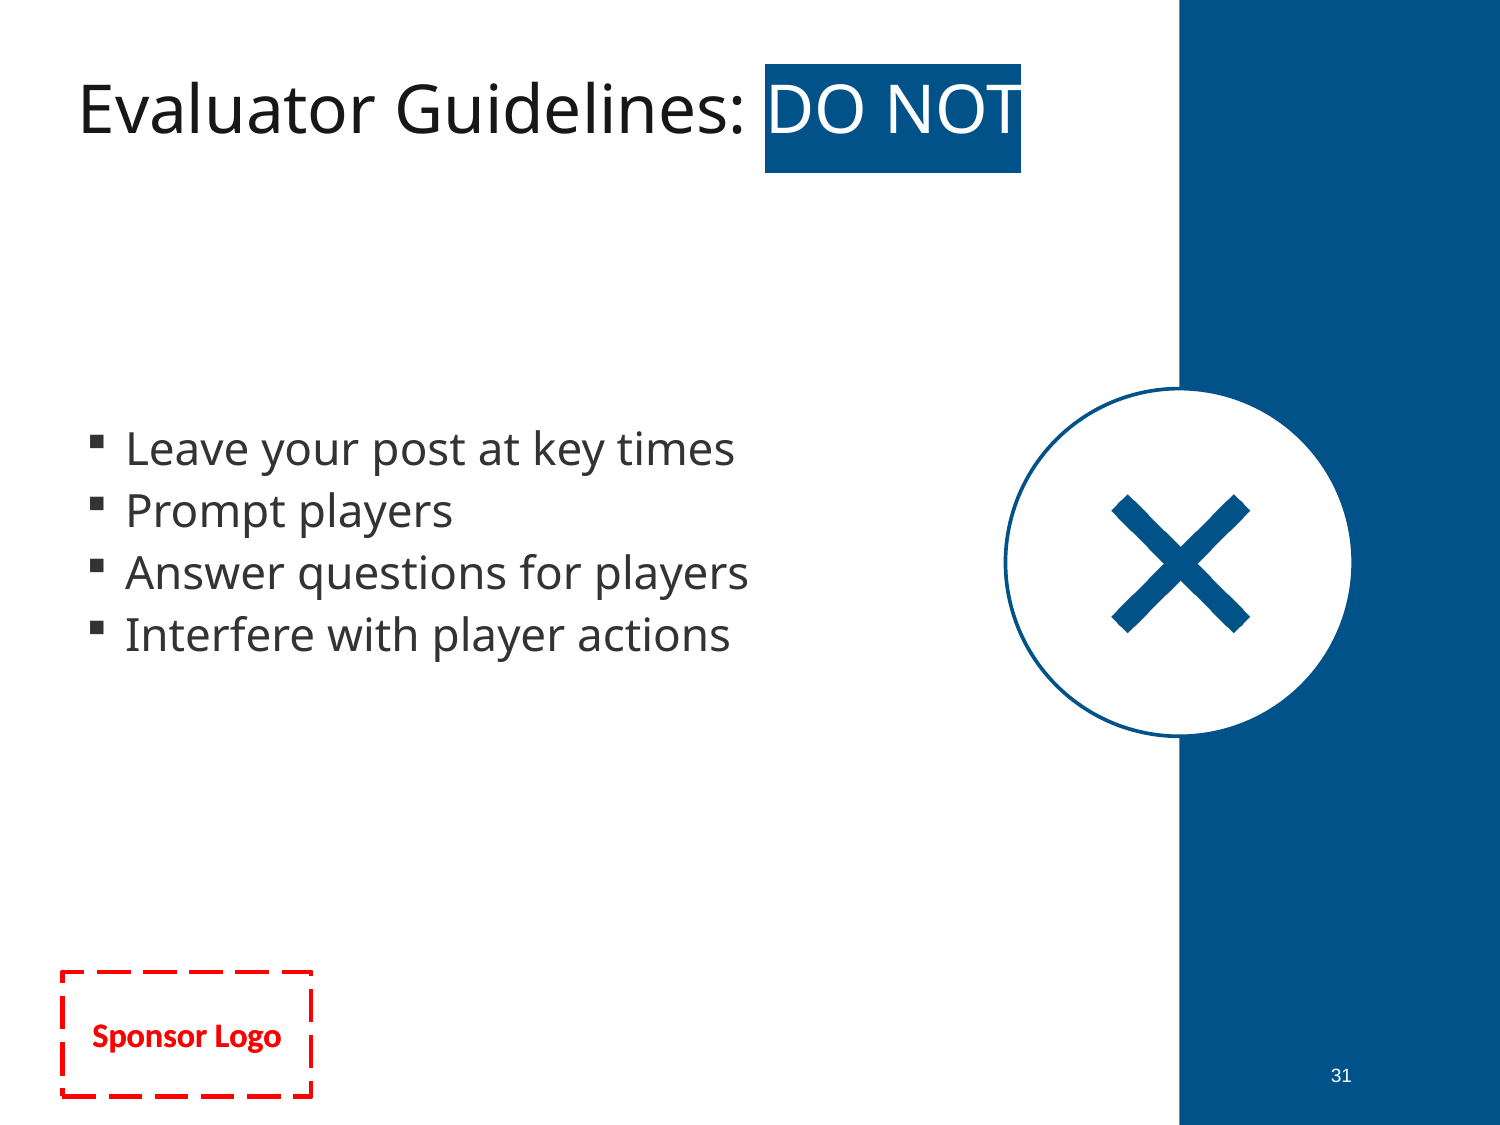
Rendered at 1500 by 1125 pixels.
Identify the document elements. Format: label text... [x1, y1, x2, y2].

text_box [1003, 386, 1356, 739]
list Leave your post at key times Prompt players Answer questions for players Interfere with player actions [35, 312, 1047, 775]
picture [1086, 469, 1275, 658]
title Evaluator Guidelines: DO NOT [62, 24, 1047, 189]
text_box [1177, 0, 1500, 1125]
slide_number 31 [1242, 1052, 1368, 1098]
